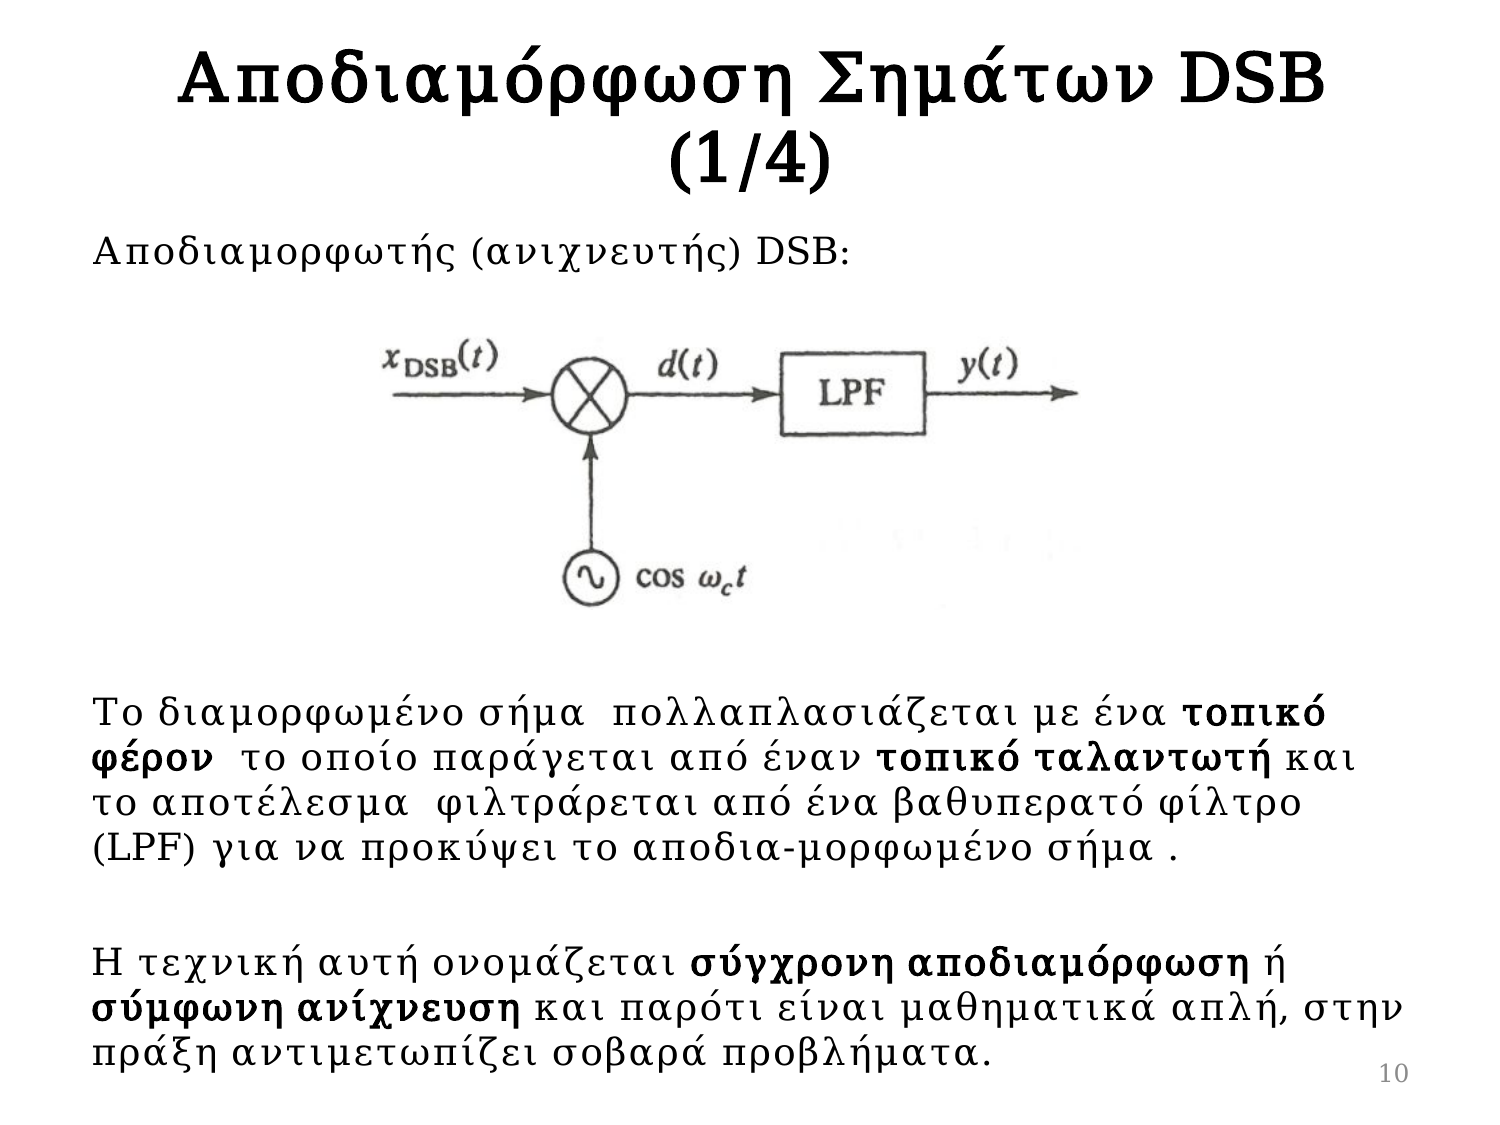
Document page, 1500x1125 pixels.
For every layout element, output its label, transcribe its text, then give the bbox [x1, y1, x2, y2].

title Αποδιαμόρφωση Σημάτων DSB (1/4) [75, 20, 1425, 209]
slide_number 10 [1222, 1042, 1425, 1103]
picture [378, 326, 1081, 610]
